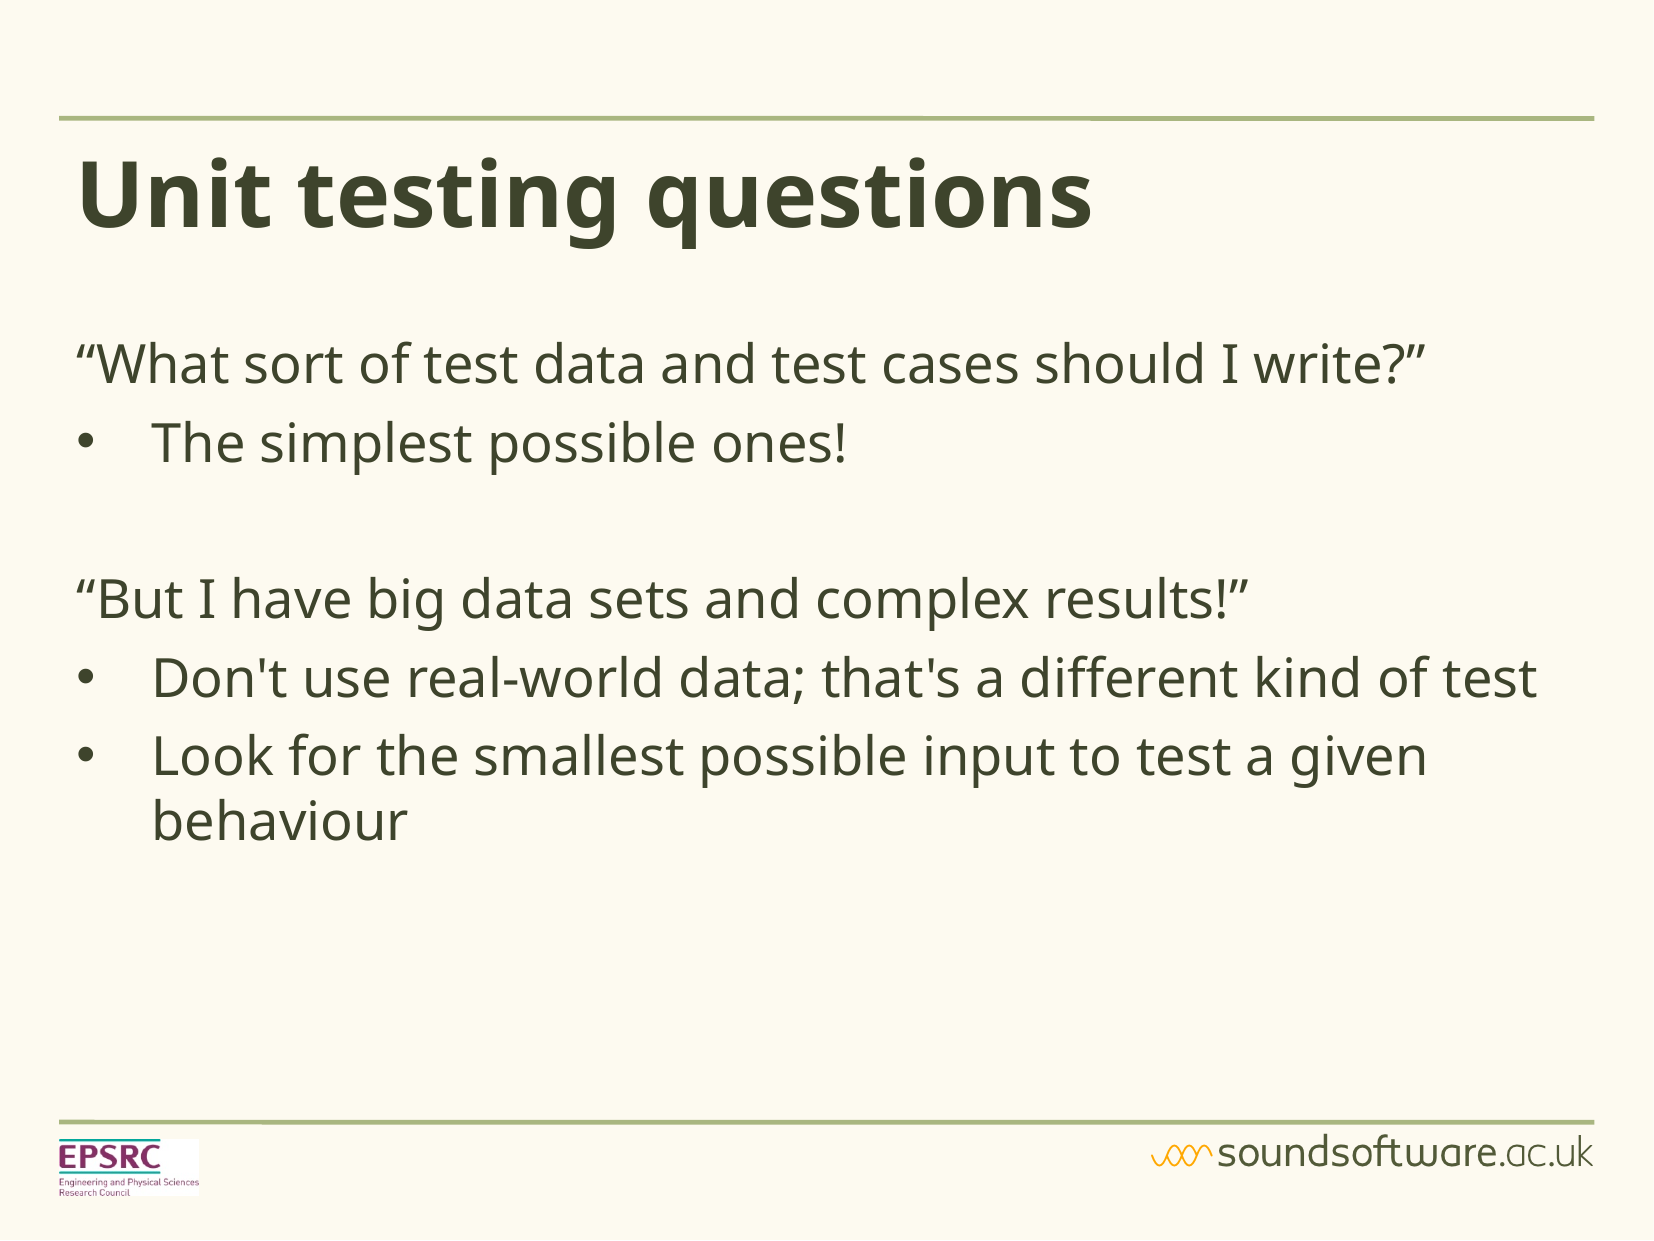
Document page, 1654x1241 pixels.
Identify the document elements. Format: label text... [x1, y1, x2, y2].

picture [1151, 1133, 1593, 1167]
picture [59, 1139, 199, 1196]
title Unit testing questions [59, 118, 1592, 264]
list “What sort of test data and test cases should I write?” The simplest possible ones! “But I have big data sets and complex results!” Don't use real-world data; that's a different kind of test Look for the smallest possible input to test a given behaviour [59, 321, 1592, 1138]
